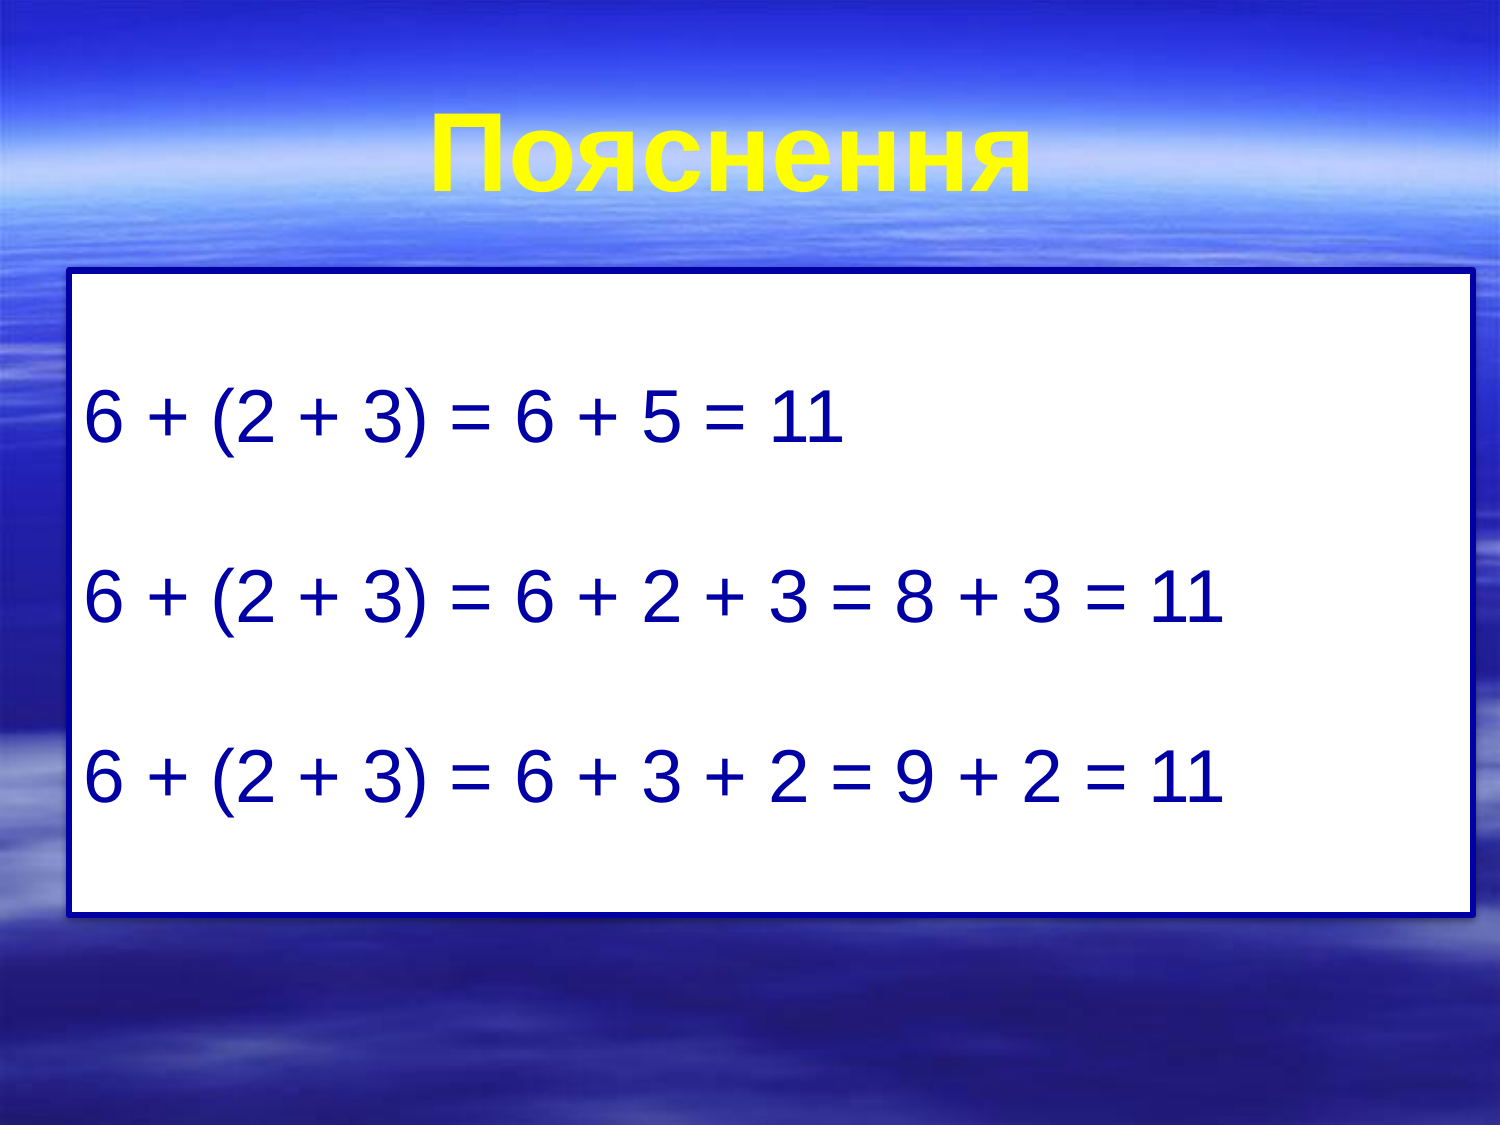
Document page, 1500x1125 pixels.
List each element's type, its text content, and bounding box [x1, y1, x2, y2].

text_box 6 + (2 + 3) = 6 + 5 = 11 6 + (2 + 3) = 6 + 2 + 3 = 8 + 3 = 11 6 + (2 + 3) = 6 + 3 + 2 = 9 + 2 = 11 [66, 267, 1476, 918]
picture [0, 0, 1500, 1125]
title Пояснення [49, 37, 1446, 255]
